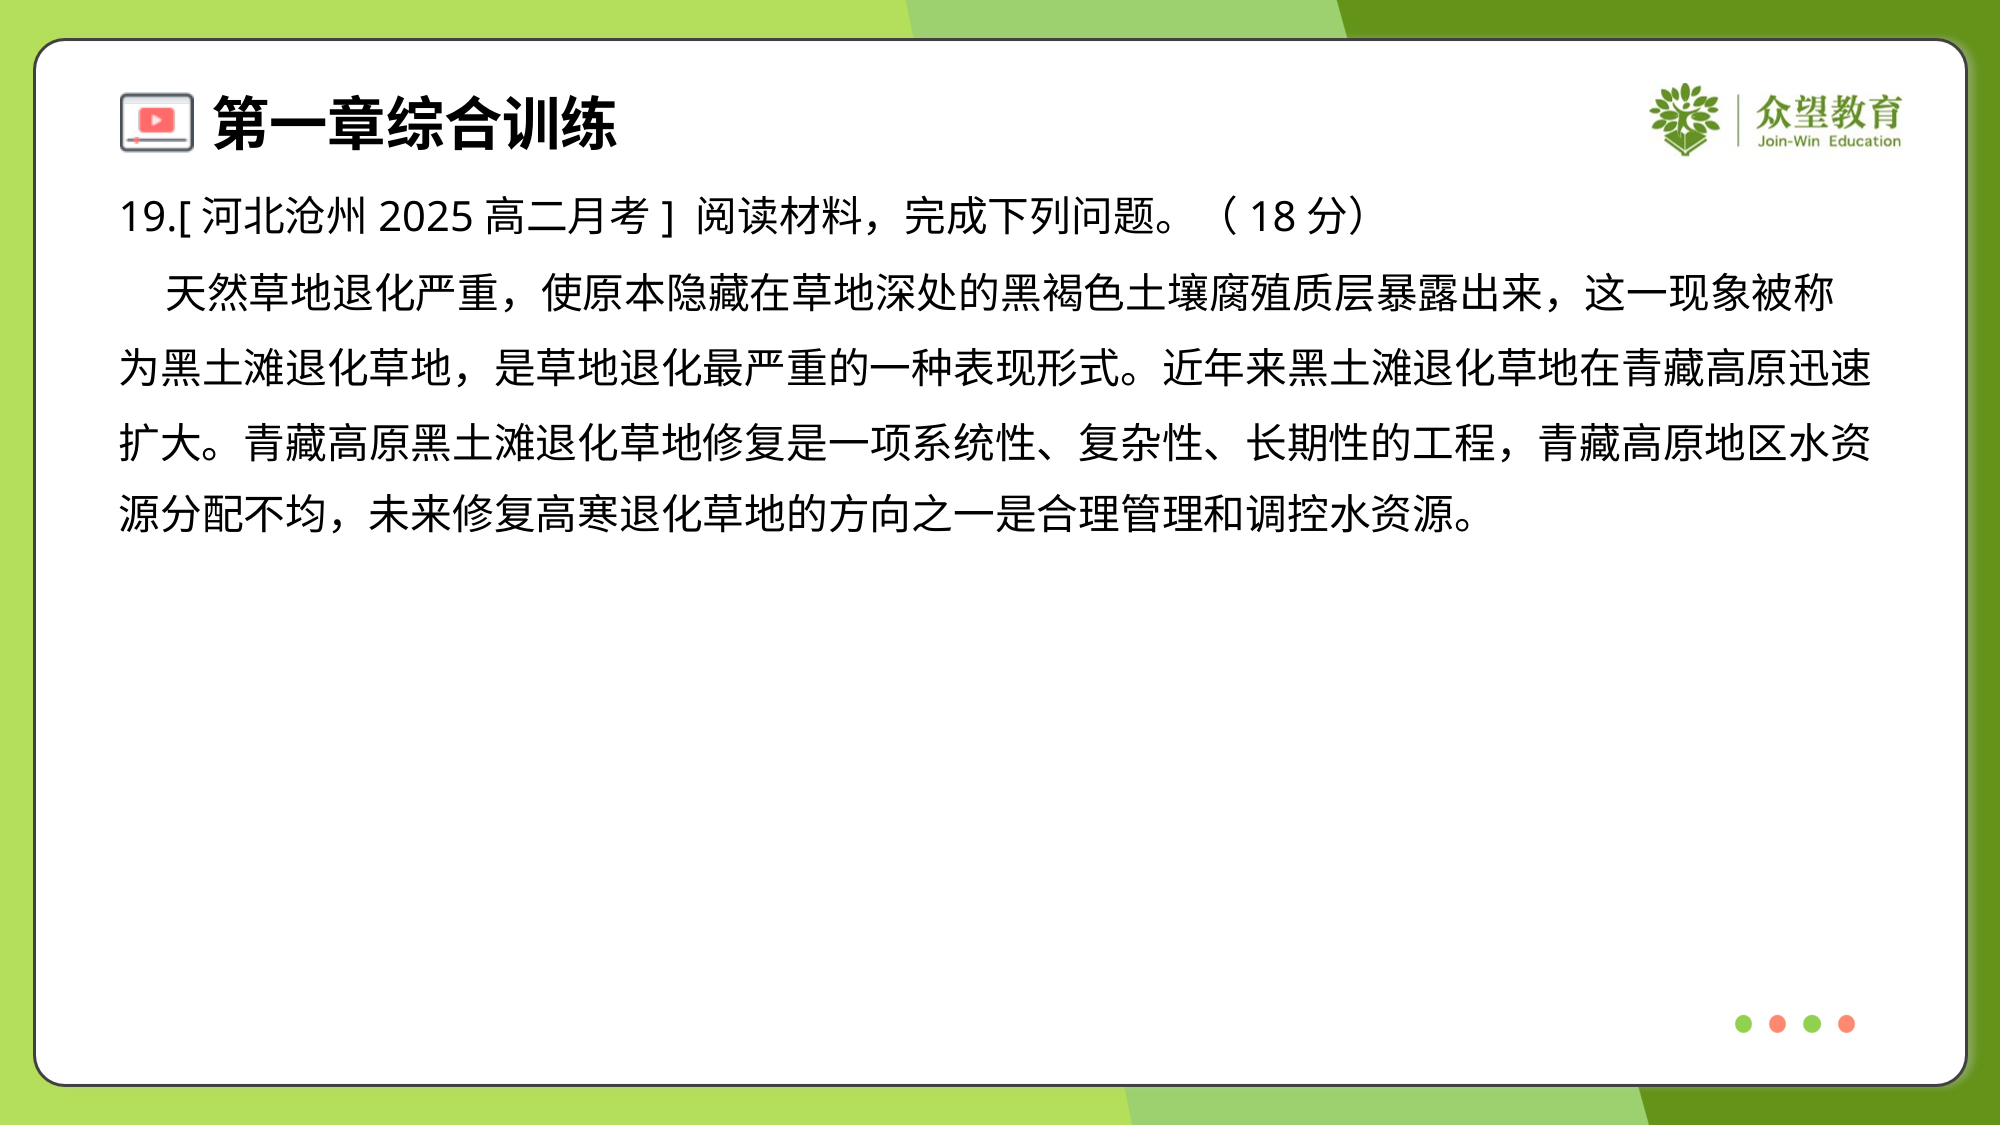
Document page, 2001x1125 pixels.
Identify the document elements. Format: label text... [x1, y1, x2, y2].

text_box 19.[河北沧州2025高二月考] 阅读材料，完成下列问题。（18分） 天然草地退化严重，使原本隐藏在草地深处的黑褐色土壤腐殖质层暴露出来，这一现象被称 为黑土滩退化草地，是草地退化最严重的一种表现形式。近年来黑土滩退化草地在青藏高原迅速 扩大。青藏高原黑土滩退化草地修复是一项系统性、复杂性、长期性的工程，青藏高原地区水资 源分配不均，未来修复高寒退化草地的方向之一是合理管理和调控水资源。 [118, 164, 1883, 531]
picture [0, 0, 2000, 1125]
